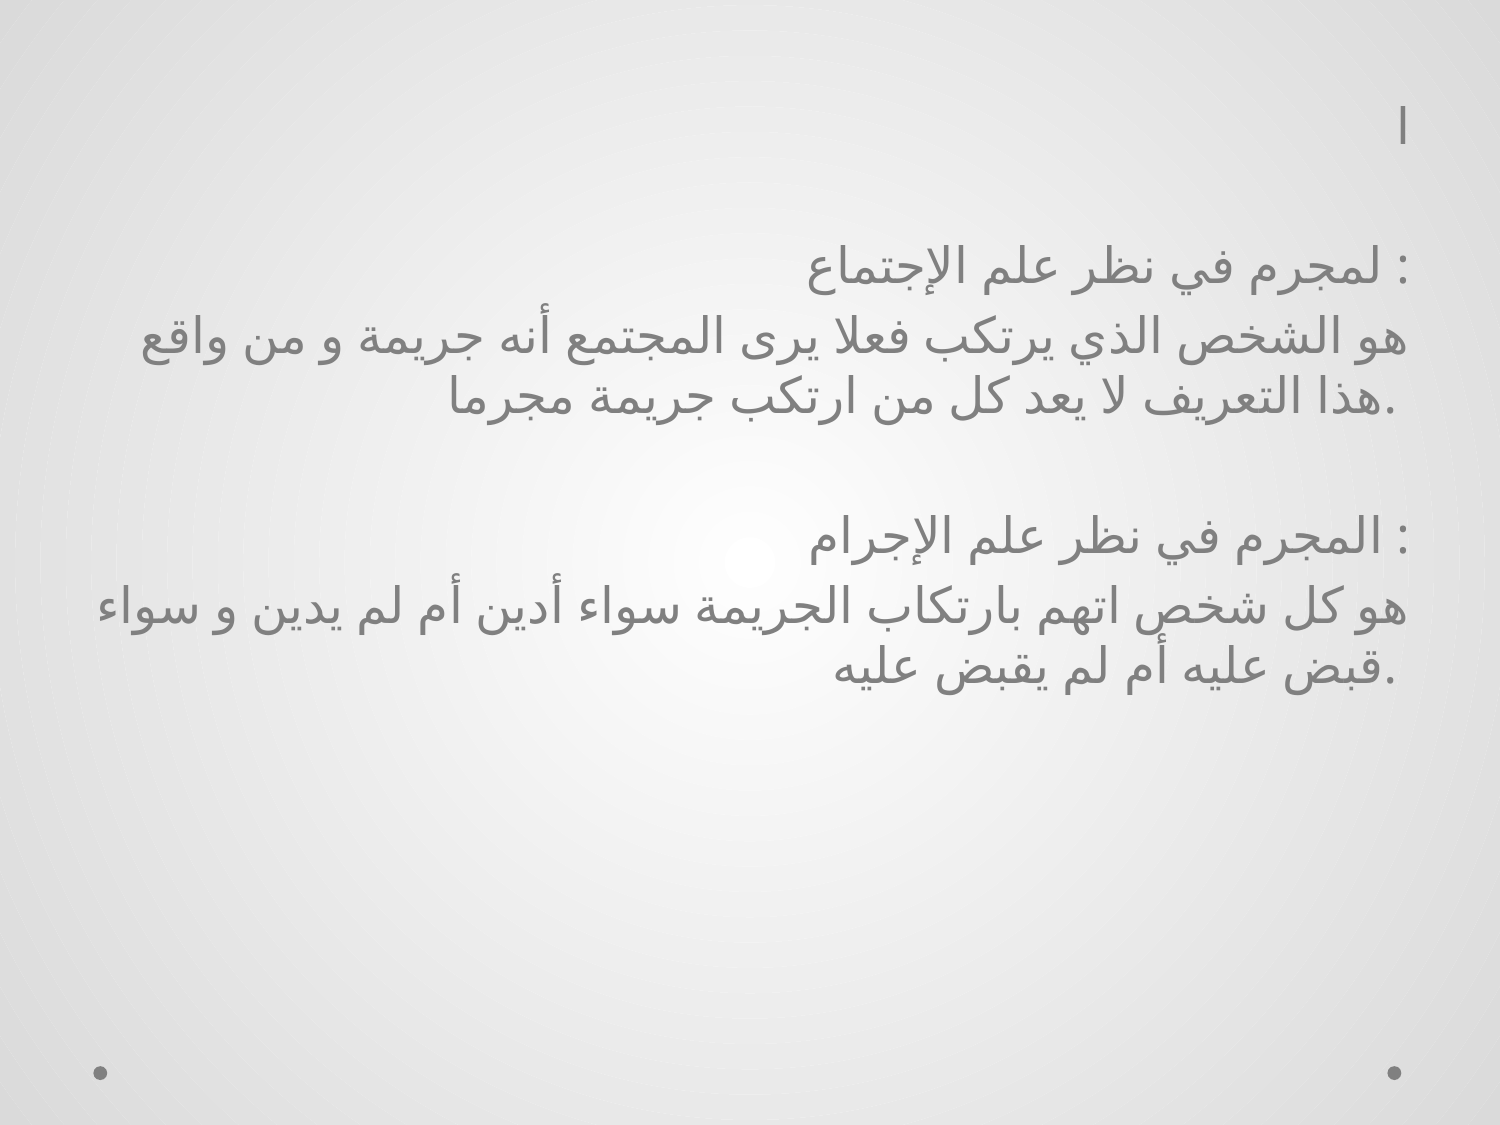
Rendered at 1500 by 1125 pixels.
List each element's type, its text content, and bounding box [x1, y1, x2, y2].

list ا لمجرم في نظر علم الإجتماع : هو الشخص الذي يرتكب فعلا يرى المجتمع أنه جريمة و من واقع هذا التعريف لا يعد كل من ارتكب جريمة مجرما. المجرم في نظر علم الإجرام : هو كل شخص اتهم بارتكاب الجريمة سواء أدين أم لم يدين و سواء قبض عليه أم لم يقبض عليه. [75, 86, 1425, 1005]
